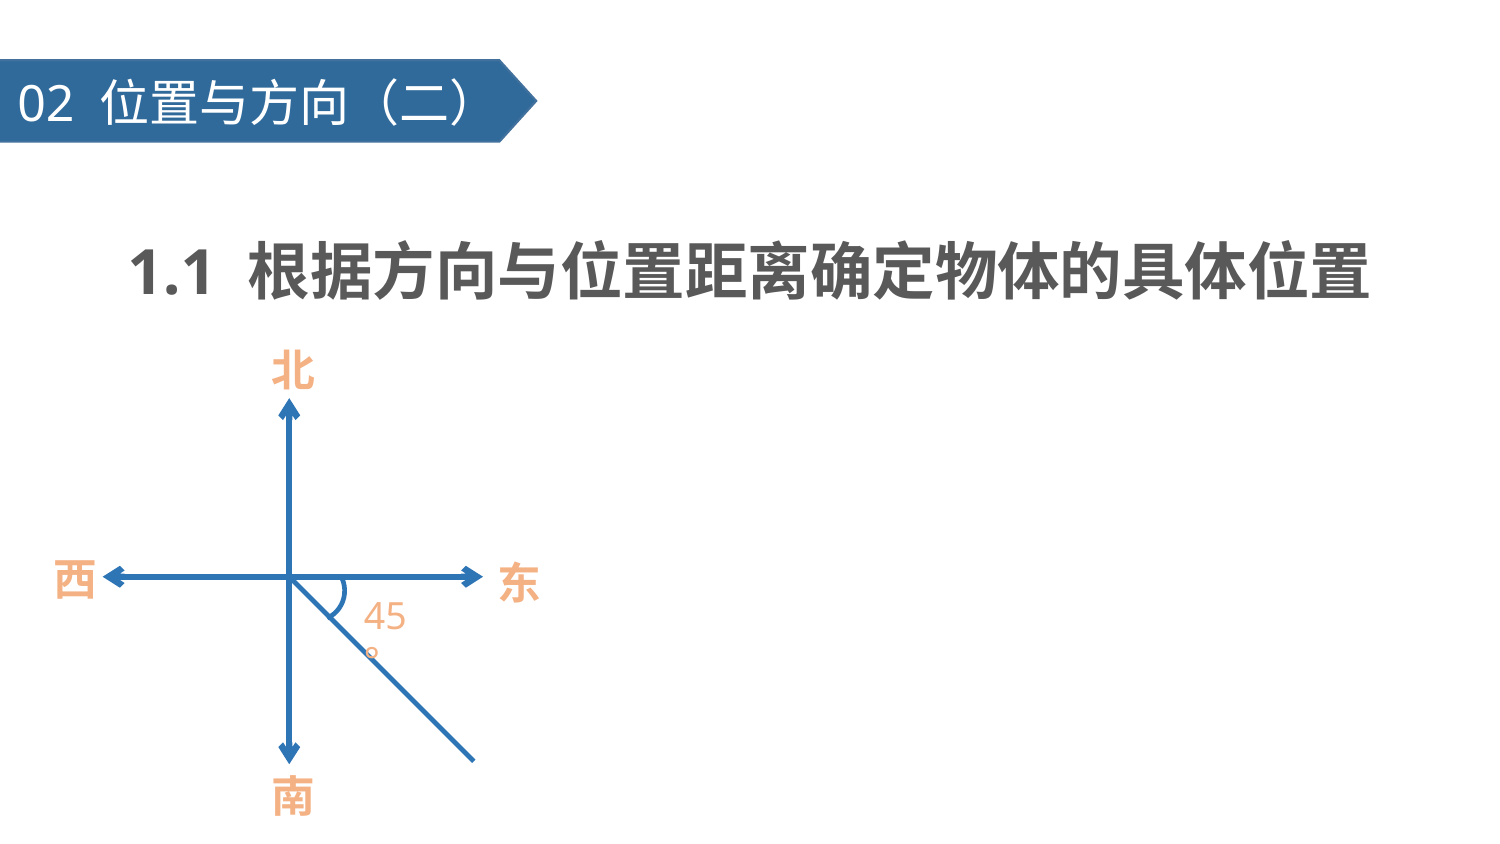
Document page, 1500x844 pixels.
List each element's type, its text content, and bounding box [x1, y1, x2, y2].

text_box 02 位置与方向（二） [0, 60, 537, 142]
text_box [39, 335, 566, 830]
text_box 1.1 根据方向与位置距离确定物体的具体位置 [0, 204, 1500, 313]
